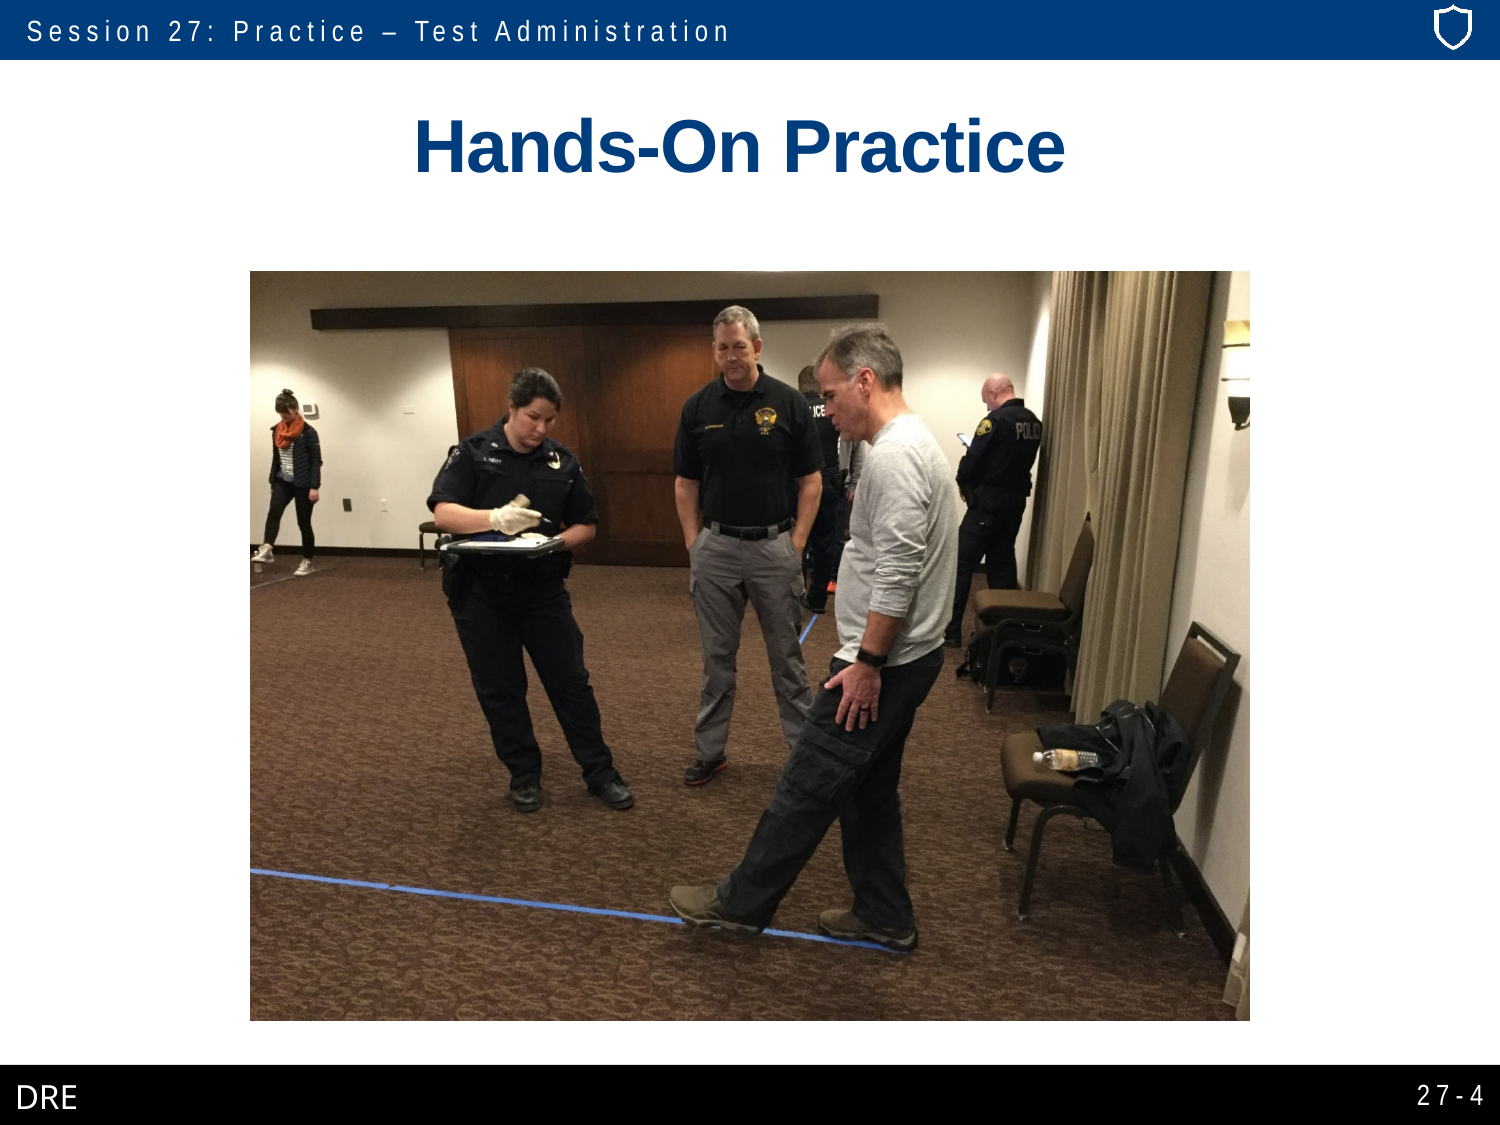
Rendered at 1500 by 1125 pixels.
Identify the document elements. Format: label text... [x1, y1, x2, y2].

slide_number 27-4 [1218, 1063, 1499, 1124]
picture [249, 270, 1251, 1022]
title Hands-On Practice [75, 75, 1425, 225]
picture [1434, 4, 1472, 50]
